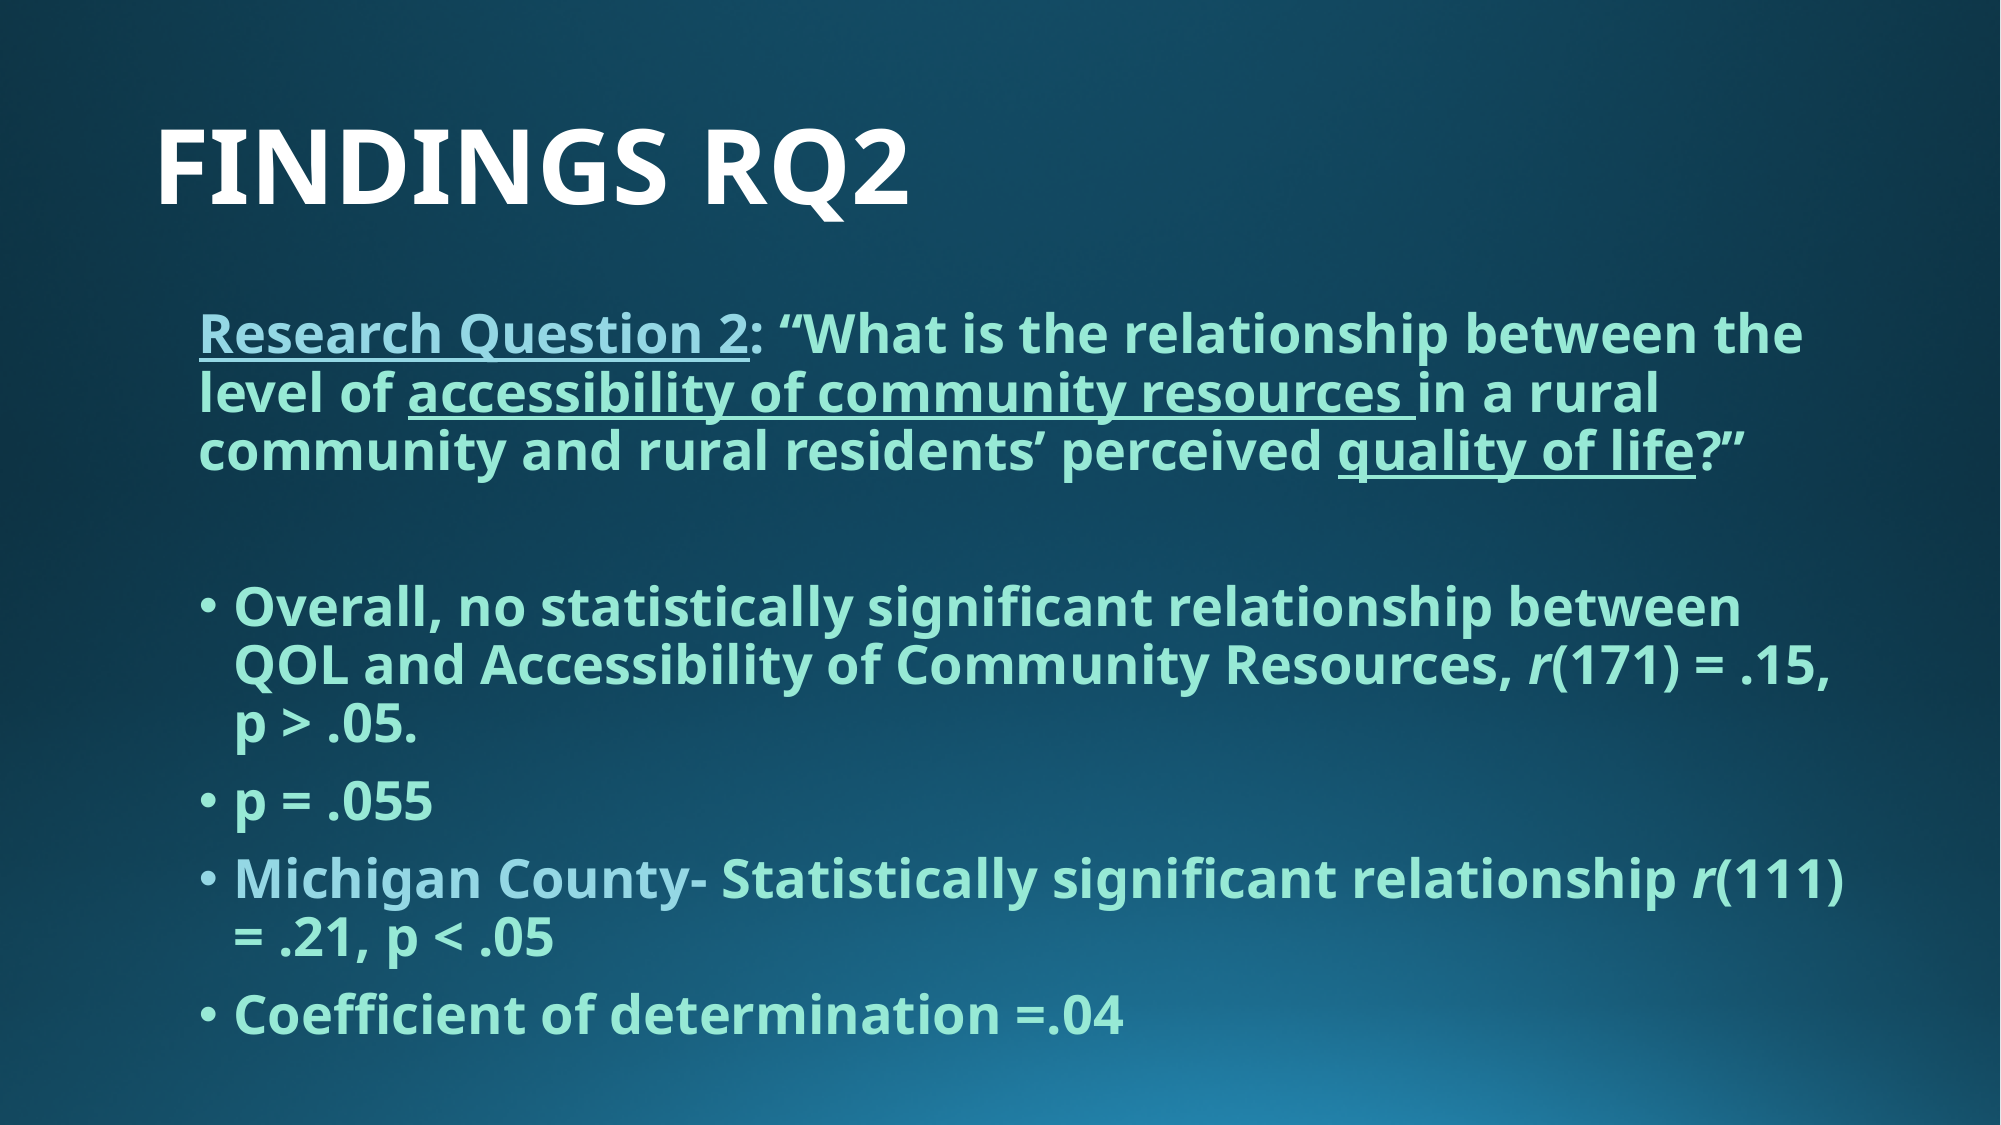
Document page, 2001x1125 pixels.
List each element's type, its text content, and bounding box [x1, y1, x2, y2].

picture [0, 0, 2001, 1125]
list Research Question 2: “What is the relationship between the level of accessibility of community resources in a rural community and rural residents’ perceived quality of life?” Overall, no statistically significant relationship between QOL and Accessibility of Community Resources, r(171) = .15, p > .05. p = .055 Michigan County- Statistically significant relationship r(111) = .21, p < .05 Coefficient of determination =.04 [183, 299, 1863, 1066]
title FINDINGS RQ2 [137, 59, 1863, 278]
